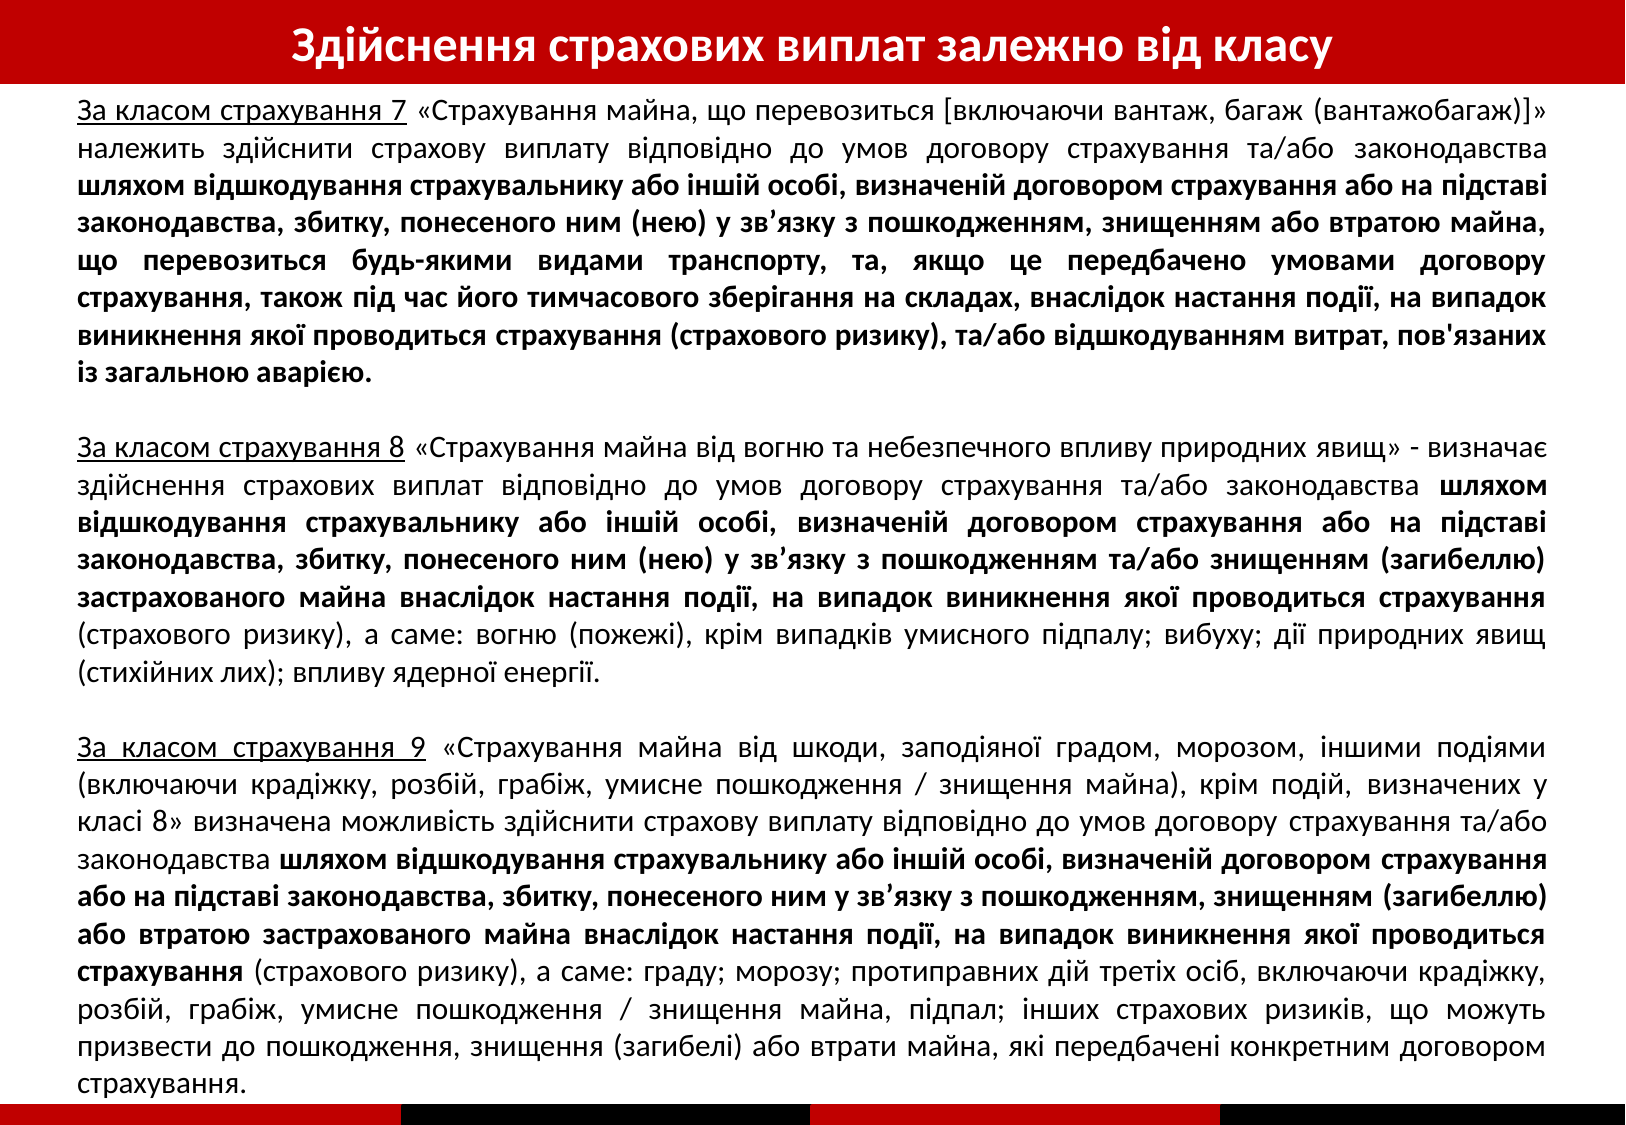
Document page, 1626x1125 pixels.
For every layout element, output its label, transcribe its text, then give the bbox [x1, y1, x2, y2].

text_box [0, 1105, 1625, 1125]
text_box Здійснення страхових виплат залежно від класу [0, 0, 1625, 84]
text_box За класом страхування 7 «Страхування майна, що перевозиться [включаючи вантаж, багаж (вантажобагаж)]» належить здійснити страхову виплату відповідно до умов договору страхування та/або законодавства шляхом відшкодування страхувальнику або іншій особі, визначеній договором страхування або на підставі законодавства, збитку, понесеного ним (нею) у зв’язку з пошкодженням, знищенням або втратою майна, що перевозиться будь-якими видами транспорту, та, якщо це передбачено умовами договору страхування, також під час його тимчасового зберігання на складах, внаслідок настання події, на випадок виникнення якої проводиться страхування (страхового ризику), та/або відшкодуванням витрат, пов'язаних із загальною аварією. За класом страхування 8 «Страхування майна від вогню та небезпечного впливу природних явищ» - визначає здійснення страхових виплат відповідно до умов договору страхування та/або законодавства шляхом відшкодування страхувальнику або іншій особі, визначеній договором страхування або на підставі законодавства, збитку, понесеного ним (нею) у зв’язку з пошкодженням та/або знищенням (загибеллю) застрахованого майна внаслідок настання події, на випадок виникнення якої проводиться страхування (страхового ризику), а саме: вогню (пожежі), крім випадків умисного підпалу; вибуху; дії природних явищ (стихійних лих); впливу ядерної енергії. За класом страхування 9 «Страхування майна від шкоди, заподіяної градом, морозом, іншими подіями (включаючи крадіжку, розбій, грабіж, умисне пошкодження / знищення майна), крім подій, визначених у класі 8» визначена можливість здійснити страхову виплату відповідно до умов договору страхування та/або законодавства шляхом відшкодування страхувальнику або іншій особі, визначеній договором страхування або на підставі законодавства, збитку, понесеного ним у зв’язку з пошкодженням, знищенням (загибеллю) або втратою застрахованого майна внаслідок настання події, на випадок виникнення якої проводиться страхування (страхового ризику), а саме: граду; морозу; протиправних дій третіх осіб, включаючи крадіжку, розбій, грабіж, умисне пошкодження / знищення майна, підпал; інших страхових ризиків, що можуть призвести до пошкодження, знищення (загибелі) або втрати майна, які передбачені конкретним договором страхування. [62, 81, 1563, 1104]
